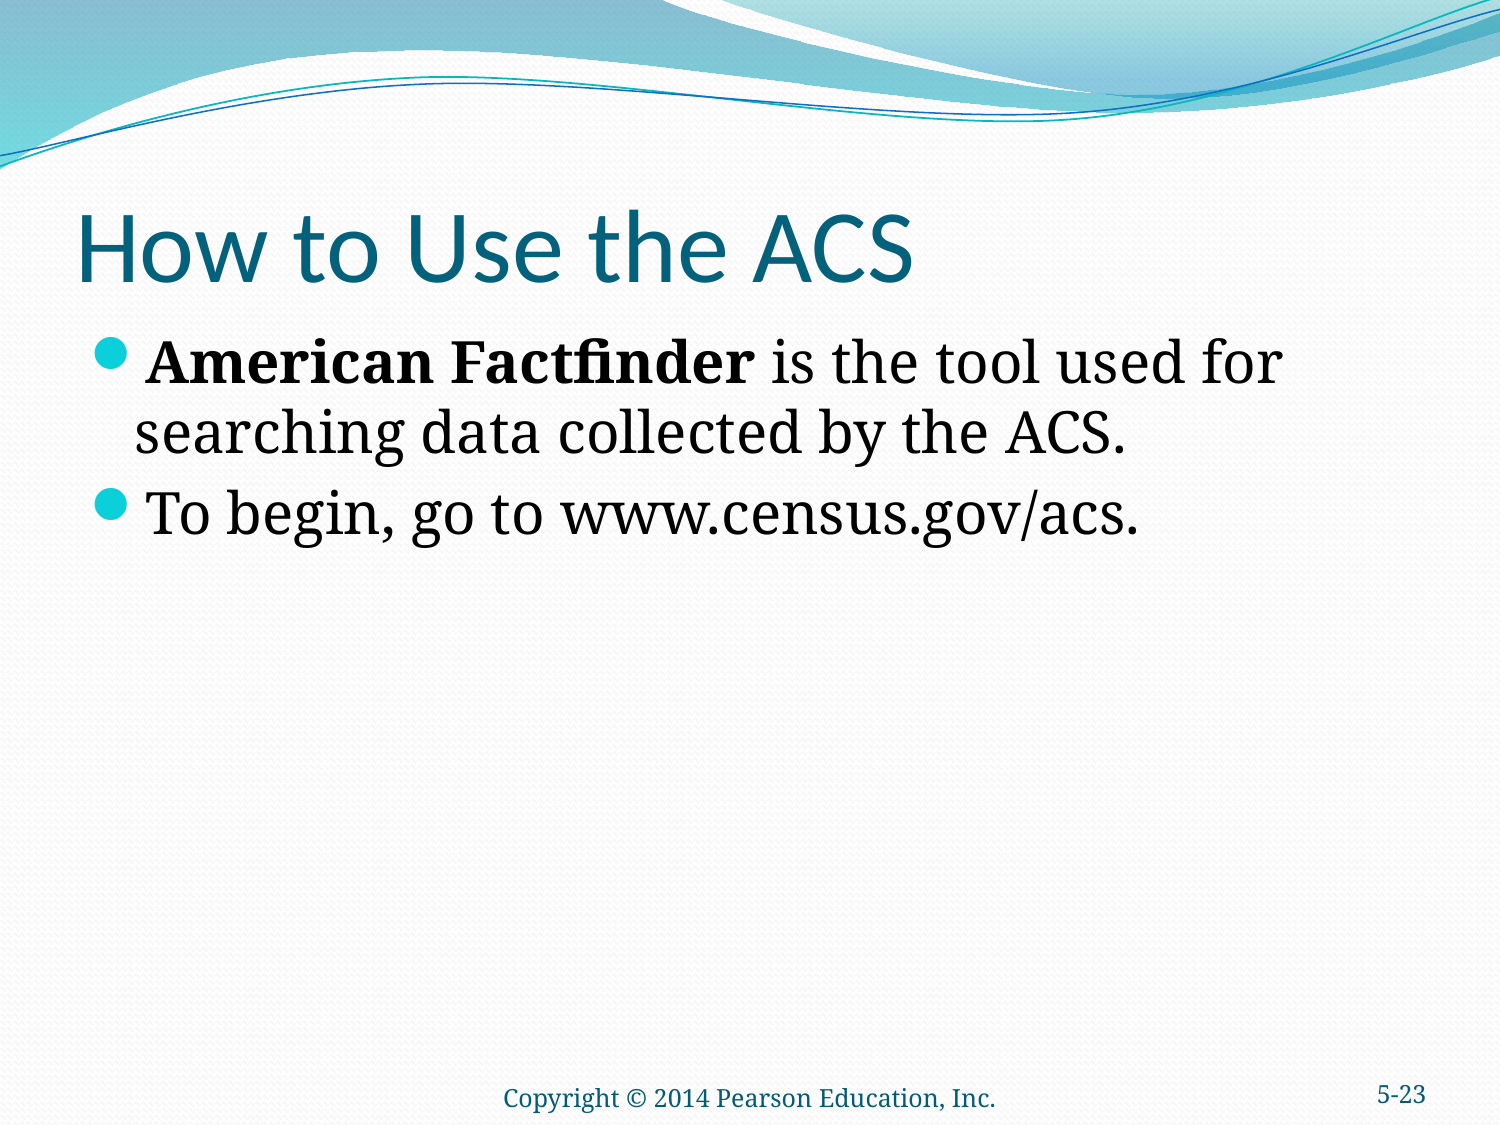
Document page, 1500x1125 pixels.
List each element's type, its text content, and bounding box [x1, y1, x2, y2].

list American Factfinder is the tool used for searching data collected by the ACS. To begin, go to www.census.gov/acs. [74, 317, 1426, 1038]
title How to Use the ACS [74, 115, 1426, 304]
